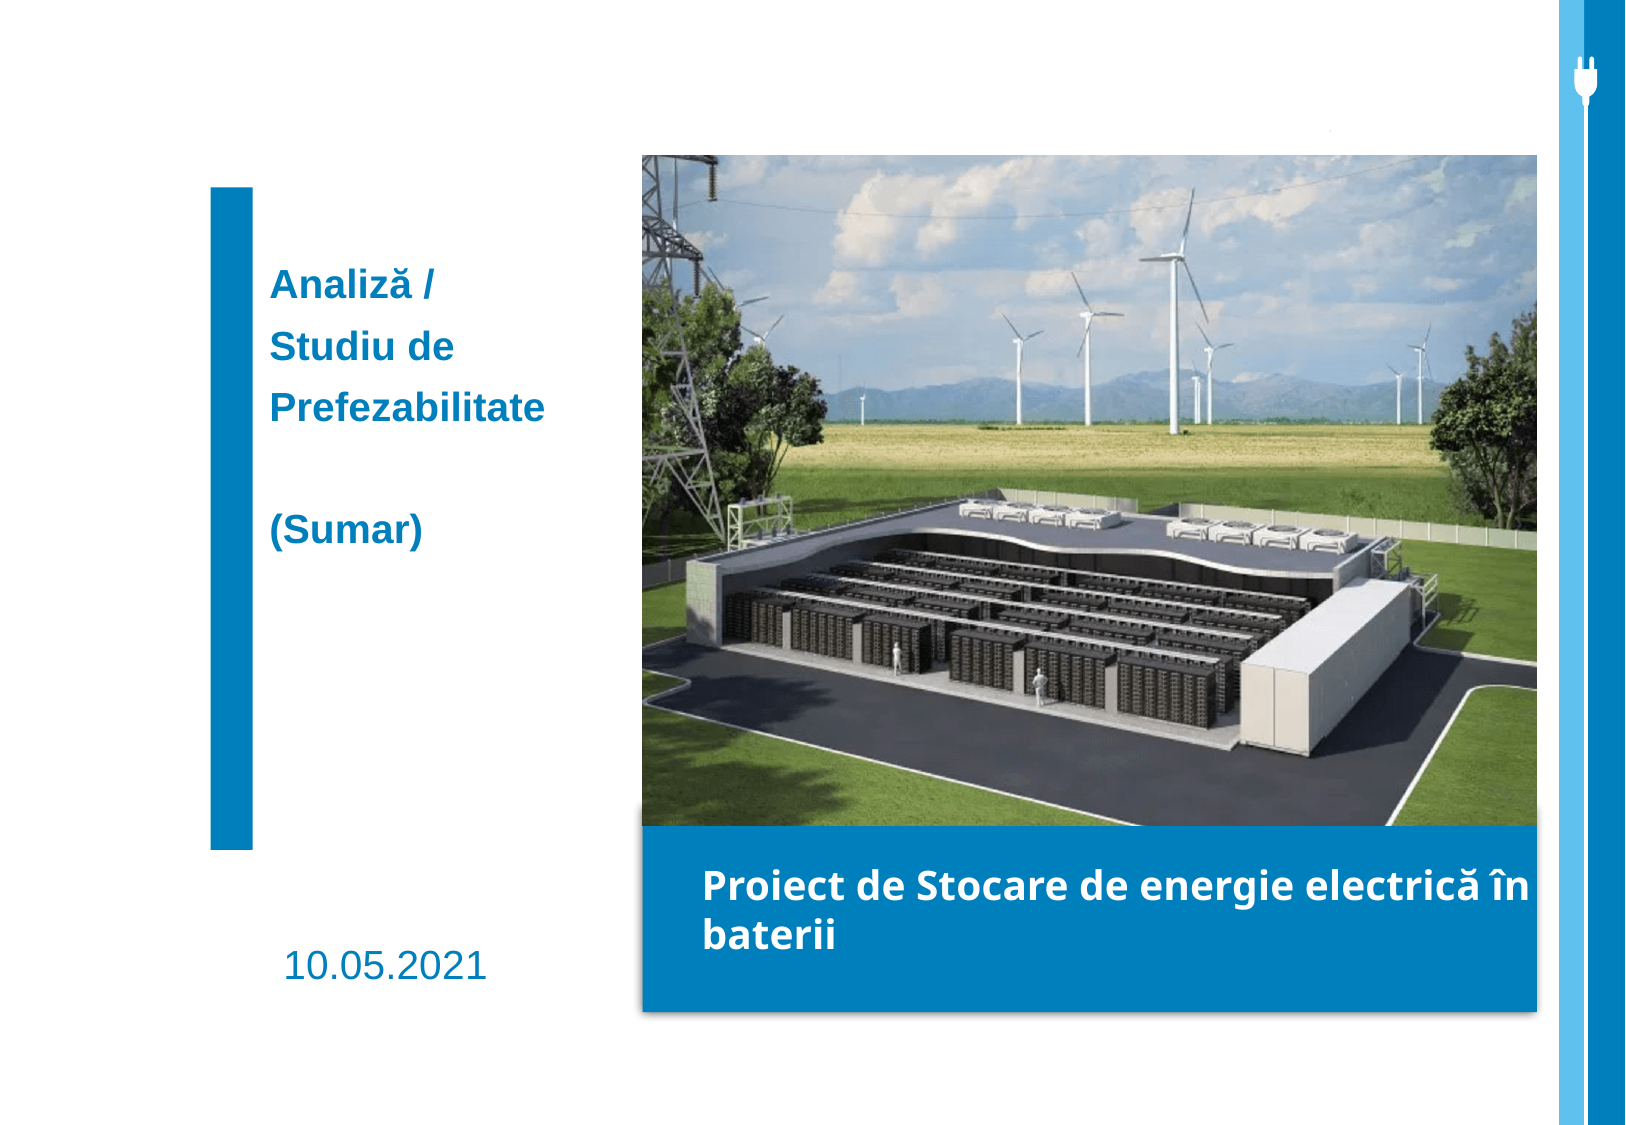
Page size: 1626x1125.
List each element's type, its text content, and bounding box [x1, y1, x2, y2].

text_box 10.05.2021 [235, 938, 489, 988]
title Proiect de Stocare de energie electrică în baterii [642, 826, 1537, 1013]
list Analiză / Studiu de Prefezabilitate (Sumar) [210, 258, 642, 395]
picture [642, 155, 1538, 825]
